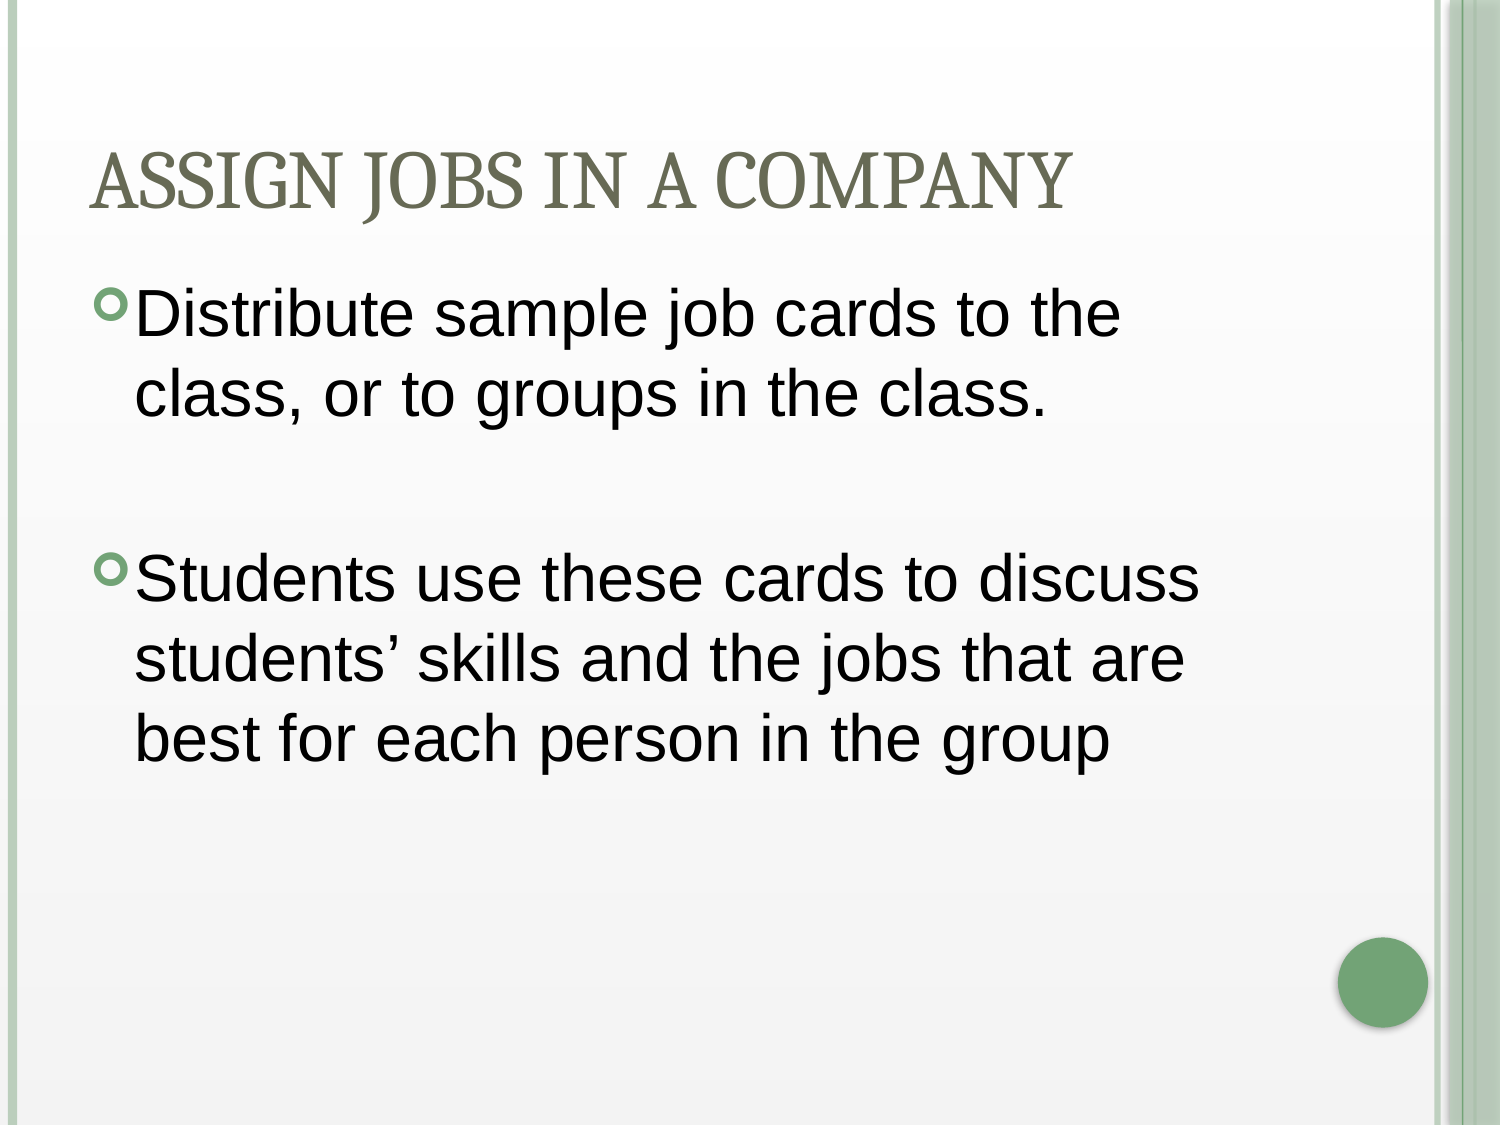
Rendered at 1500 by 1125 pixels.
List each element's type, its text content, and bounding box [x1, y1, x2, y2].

list Distribute sample job cards to the class, or to groups in the class. Students use these cards to discuss students’ skills and the jobs that are best for each person in the group [74, 262, 1301, 1063]
title Assign jobs in a Company [75, 45, 1300, 233]
